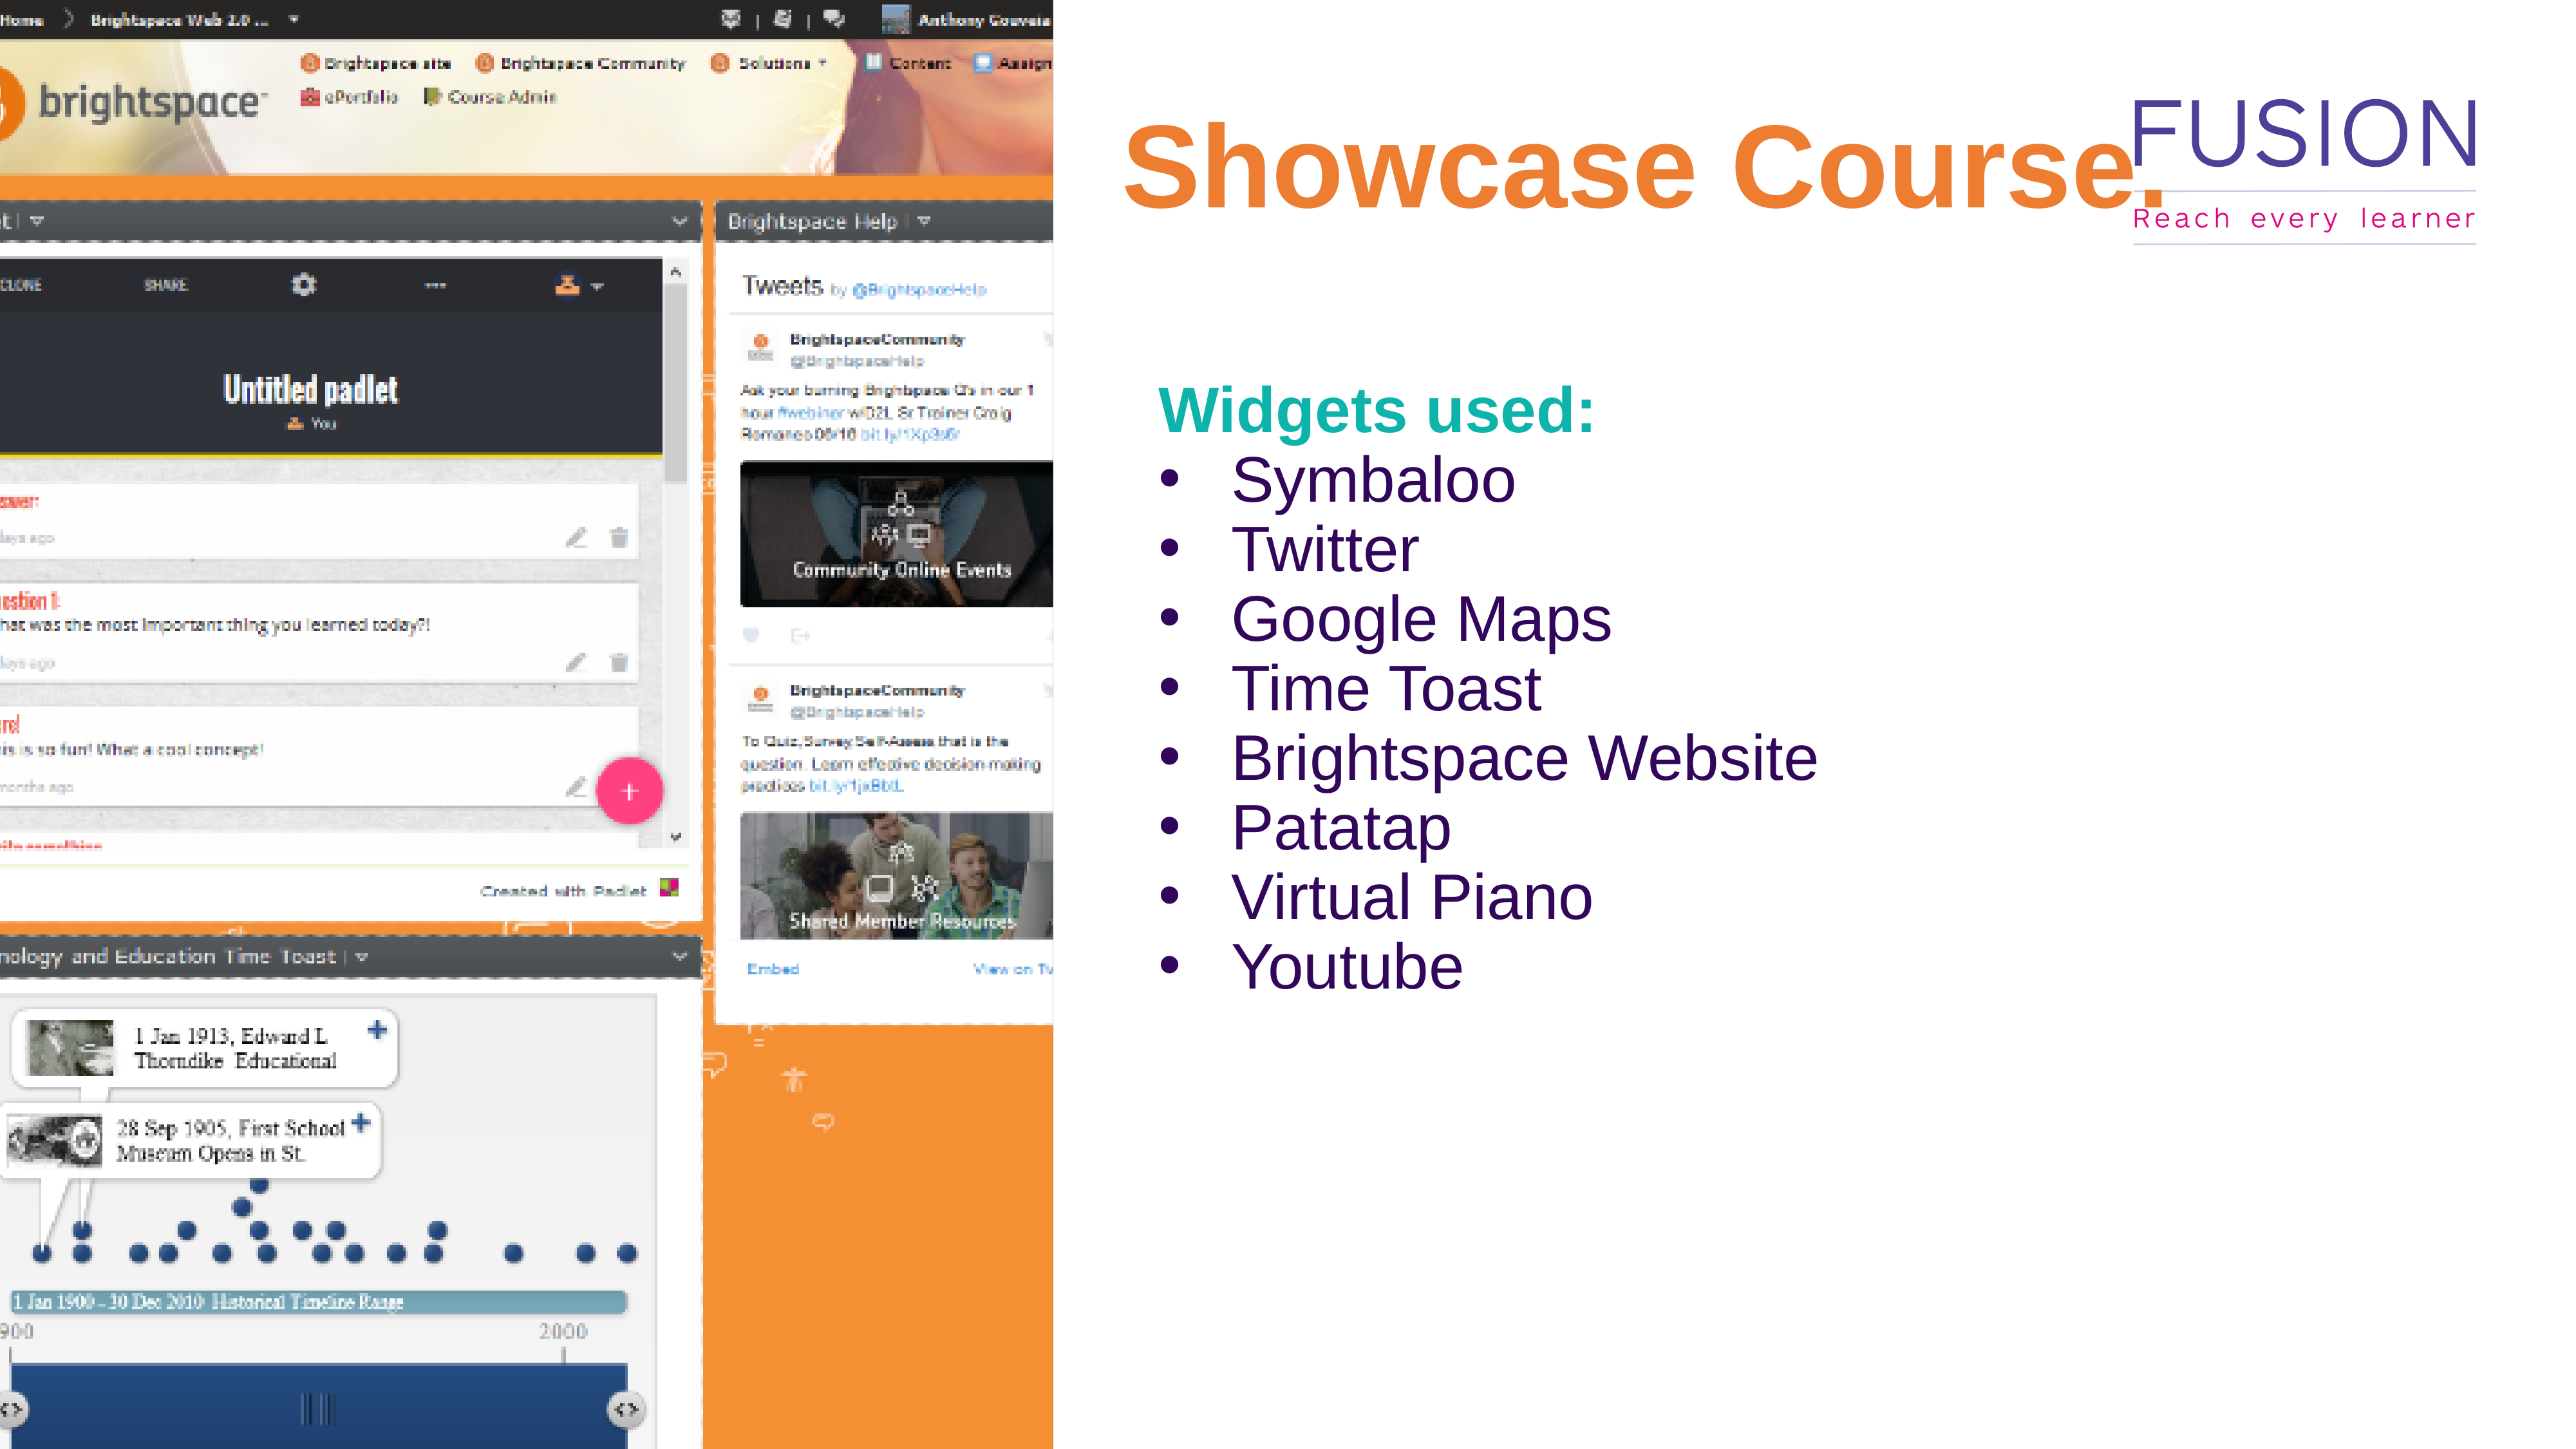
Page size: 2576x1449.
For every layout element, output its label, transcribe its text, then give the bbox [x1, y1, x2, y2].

title Showcase Course. [1112, 29, 2576, 310]
list Widgets used: Symbaloo Twitter Google Maps Time Toast Brightspace Website Patatap Virtual Piano Youtube [1149, 649, 2336, 800]
picture [0, 0, 2576, 1449]
